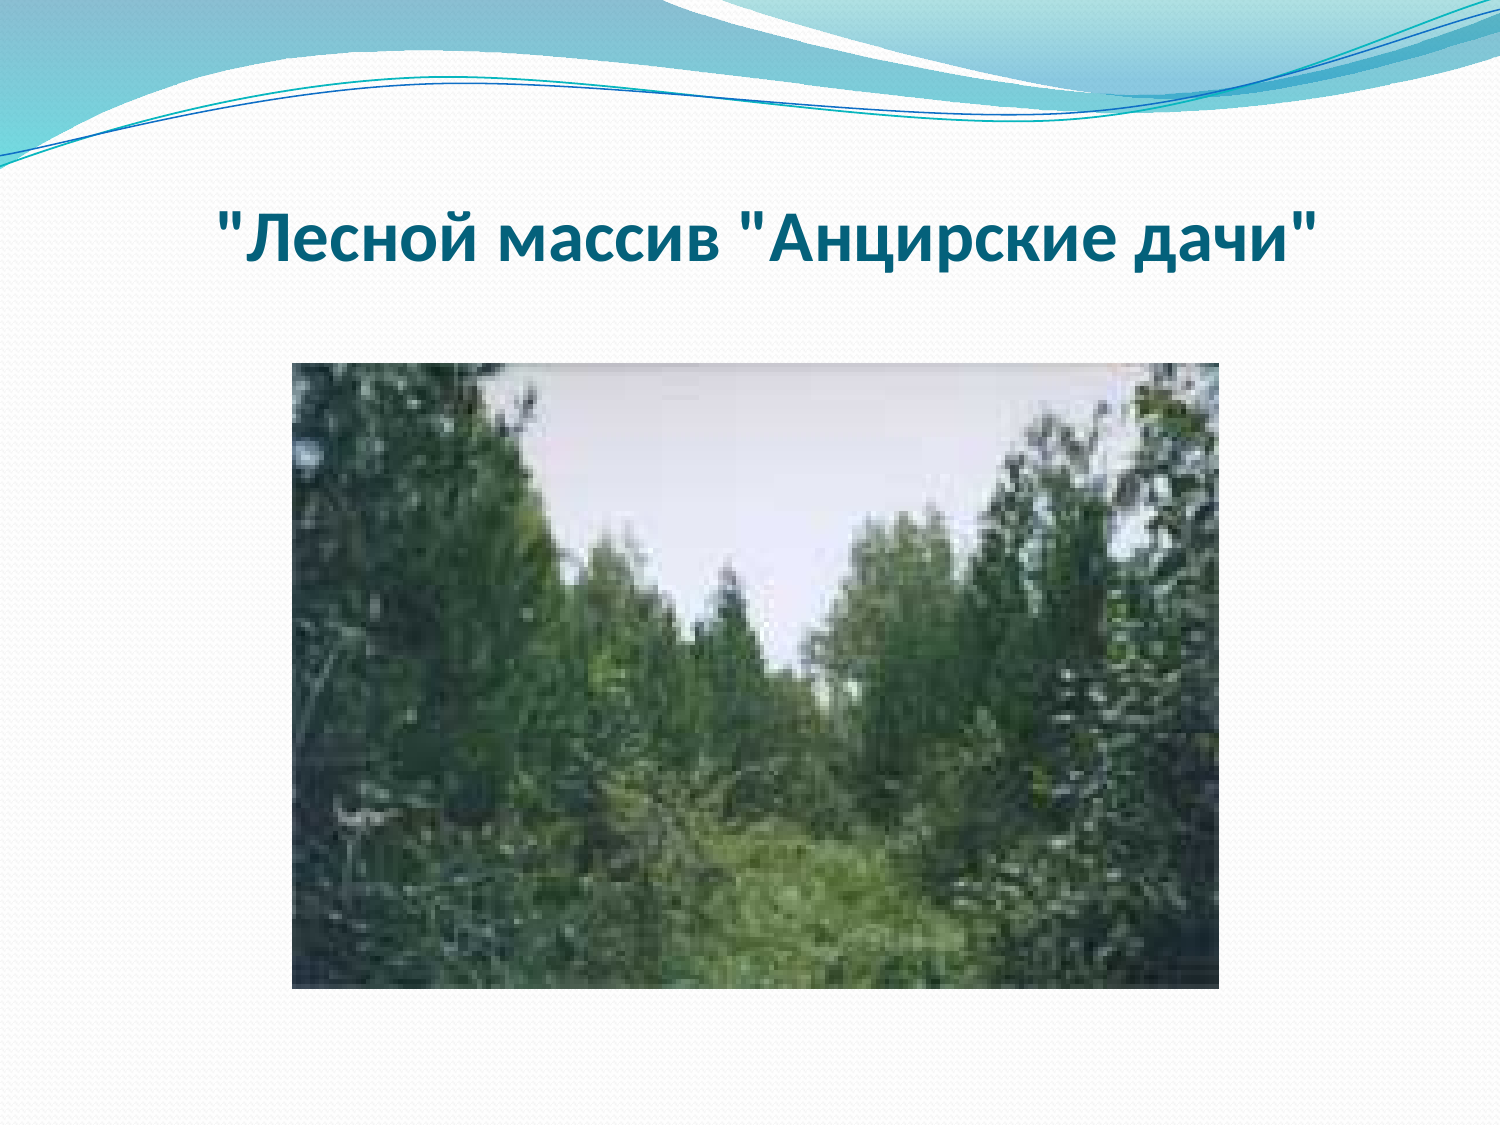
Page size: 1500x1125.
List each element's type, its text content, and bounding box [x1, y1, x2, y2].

title "Лесной массив "Анцирские дачи" [93, 175, 1444, 364]
picture [292, 363, 1219, 989]
